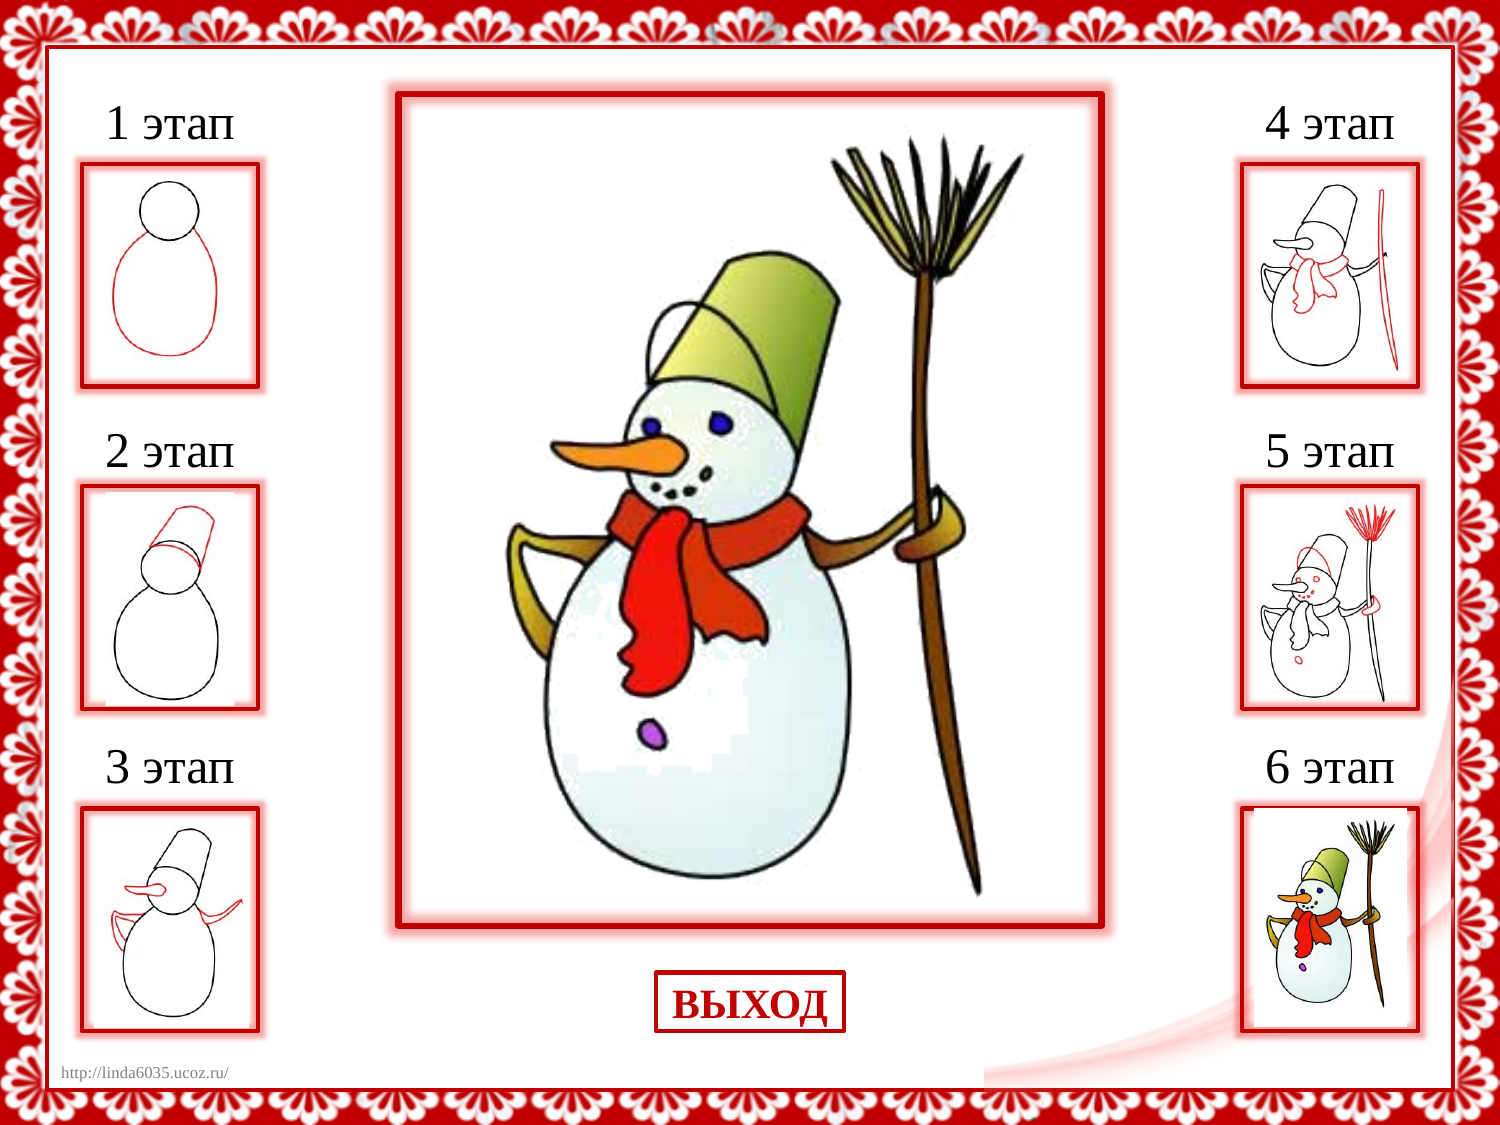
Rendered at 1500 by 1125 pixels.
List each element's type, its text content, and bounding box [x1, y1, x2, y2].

picture [1241, 491, 1413, 704]
text_box 2 этап [82, 410, 258, 485]
text_box 6 этап [1242, 726, 1418, 802]
picture [1253, 808, 1408, 1027]
picture [105, 175, 235, 376]
text_box [1240, 484, 1420, 711]
text_box 5 этап [1242, 410, 1418, 485]
text_box 4 этап [1242, 81, 1418, 157]
text_box 3 этап [82, 726, 258, 802]
text_box [1240, 806, 1254, 1033]
picture [456, 93, 1079, 978]
text_box [1406, 806, 1420, 1033]
text_box [80, 162, 260, 389]
picture [1253, 175, 1404, 376]
text_box ВЫХОД [654, 986, 846, 1033]
text_box [1240, 162, 1420, 389]
text_box [396, 92, 457, 928]
text_box [1076, 92, 1104, 928]
picture [105, 491, 235, 706]
text_box [80, 484, 260, 711]
text_box 1 этап [82, 81, 258, 157]
picture [0, 0, 1500, 1125]
picture [93, 820, 250, 1028]
text_box [80, 806, 260, 1033]
